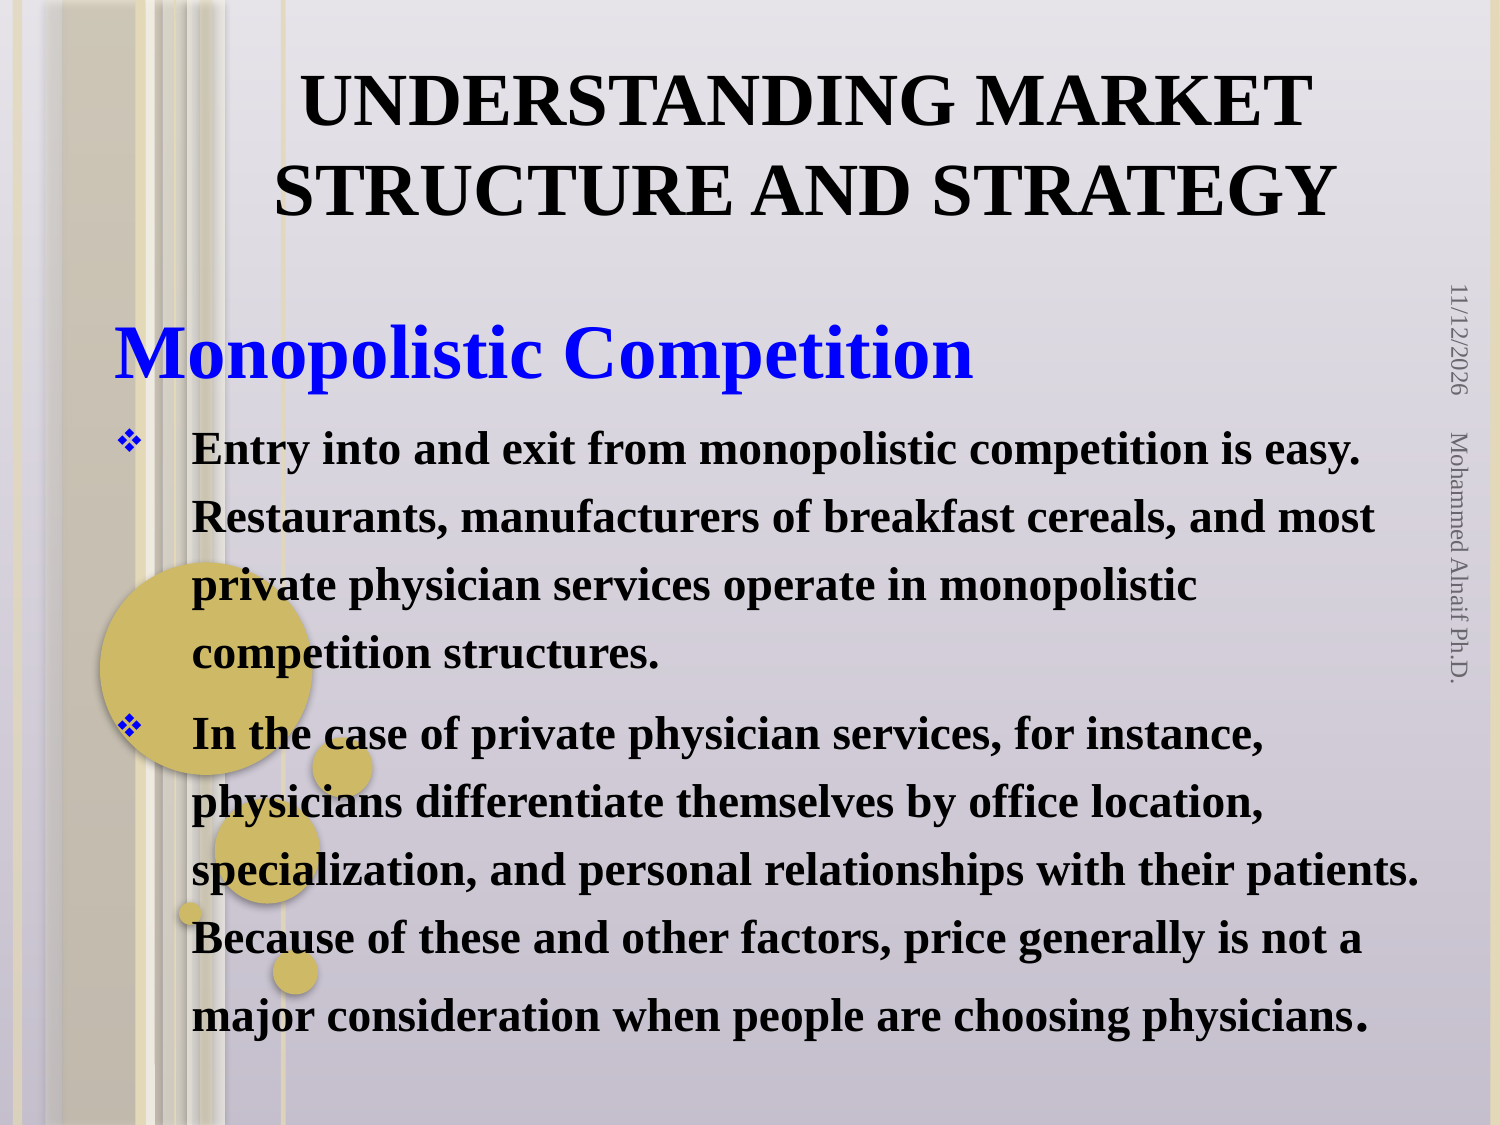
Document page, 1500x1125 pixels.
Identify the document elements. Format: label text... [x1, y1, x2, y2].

title Understanding Market Structure and Strategy [162, 37, 1430, 238]
subtitle Monopolistic Competition Entry into and exit from monopolistic competition is easy. Restaurants, manufacturers of breakfast cereals, and most private physician services operate in monopolistic competition structures. In the case of private physician services, for instance, physicians differentiate themselves by office location, specialization, and personal relationships with their patients. Because of these and other factors, price generally is not a major consideration when people are choosing physicians. [99, 275, 1440, 1075]
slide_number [1430, 36, 1493, 412]
footer Mohammed Alnaif Ph.D. [1429, 417, 1493, 1018]
